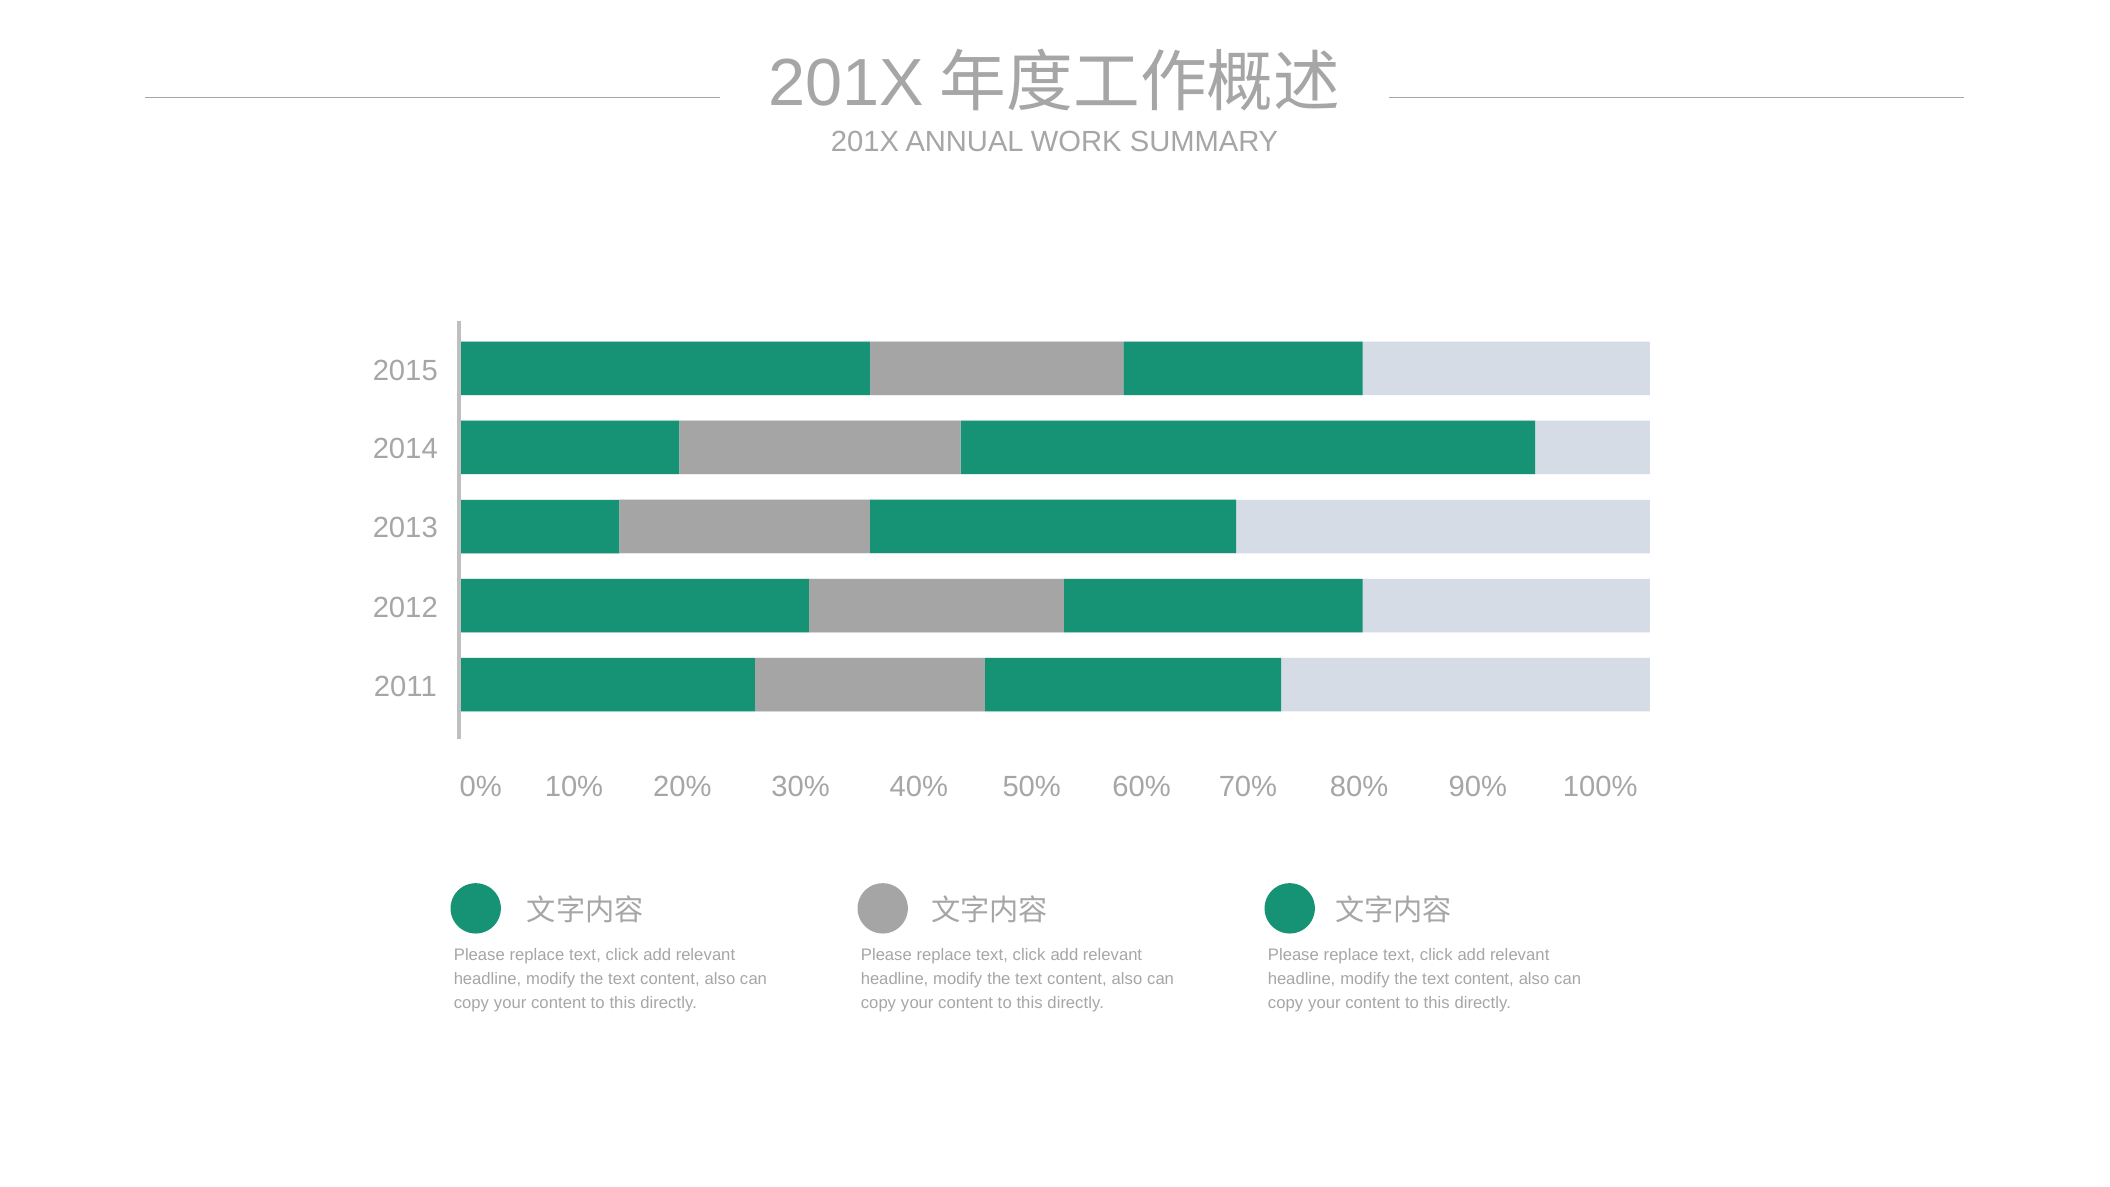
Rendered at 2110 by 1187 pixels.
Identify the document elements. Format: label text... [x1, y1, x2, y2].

text_box 201X年度工作概述 [730, 98, 1379, 119]
text_box 201X年度工作概述 [730, 38, 1379, 96]
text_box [357, 321, 1654, 807]
text_box 文字内容 [1320, 876, 1468, 932]
text_box Please replace text, click add relevant headline, modify the text content, also can copy your content to this directly. [439, 932, 808, 1020]
text_box 文字内容 [512, 876, 659, 932]
text_box [1263, 882, 1316, 932]
text_box 201X ANNUAL WORK SUMMARY [824, 122, 1285, 158]
text_box Please replace text, click add relevant headline, modify the text content, also can copy your content to this directly. [1253, 932, 1622, 1020]
text_box 文字内容 [916, 876, 1063, 932]
text_box [856, 882, 909, 932]
text_box Please replace text, click add relevant headline, modify the text content, also can copy your content to this directly. [846, 932, 1215, 1020]
text_box [449, 882, 502, 932]
